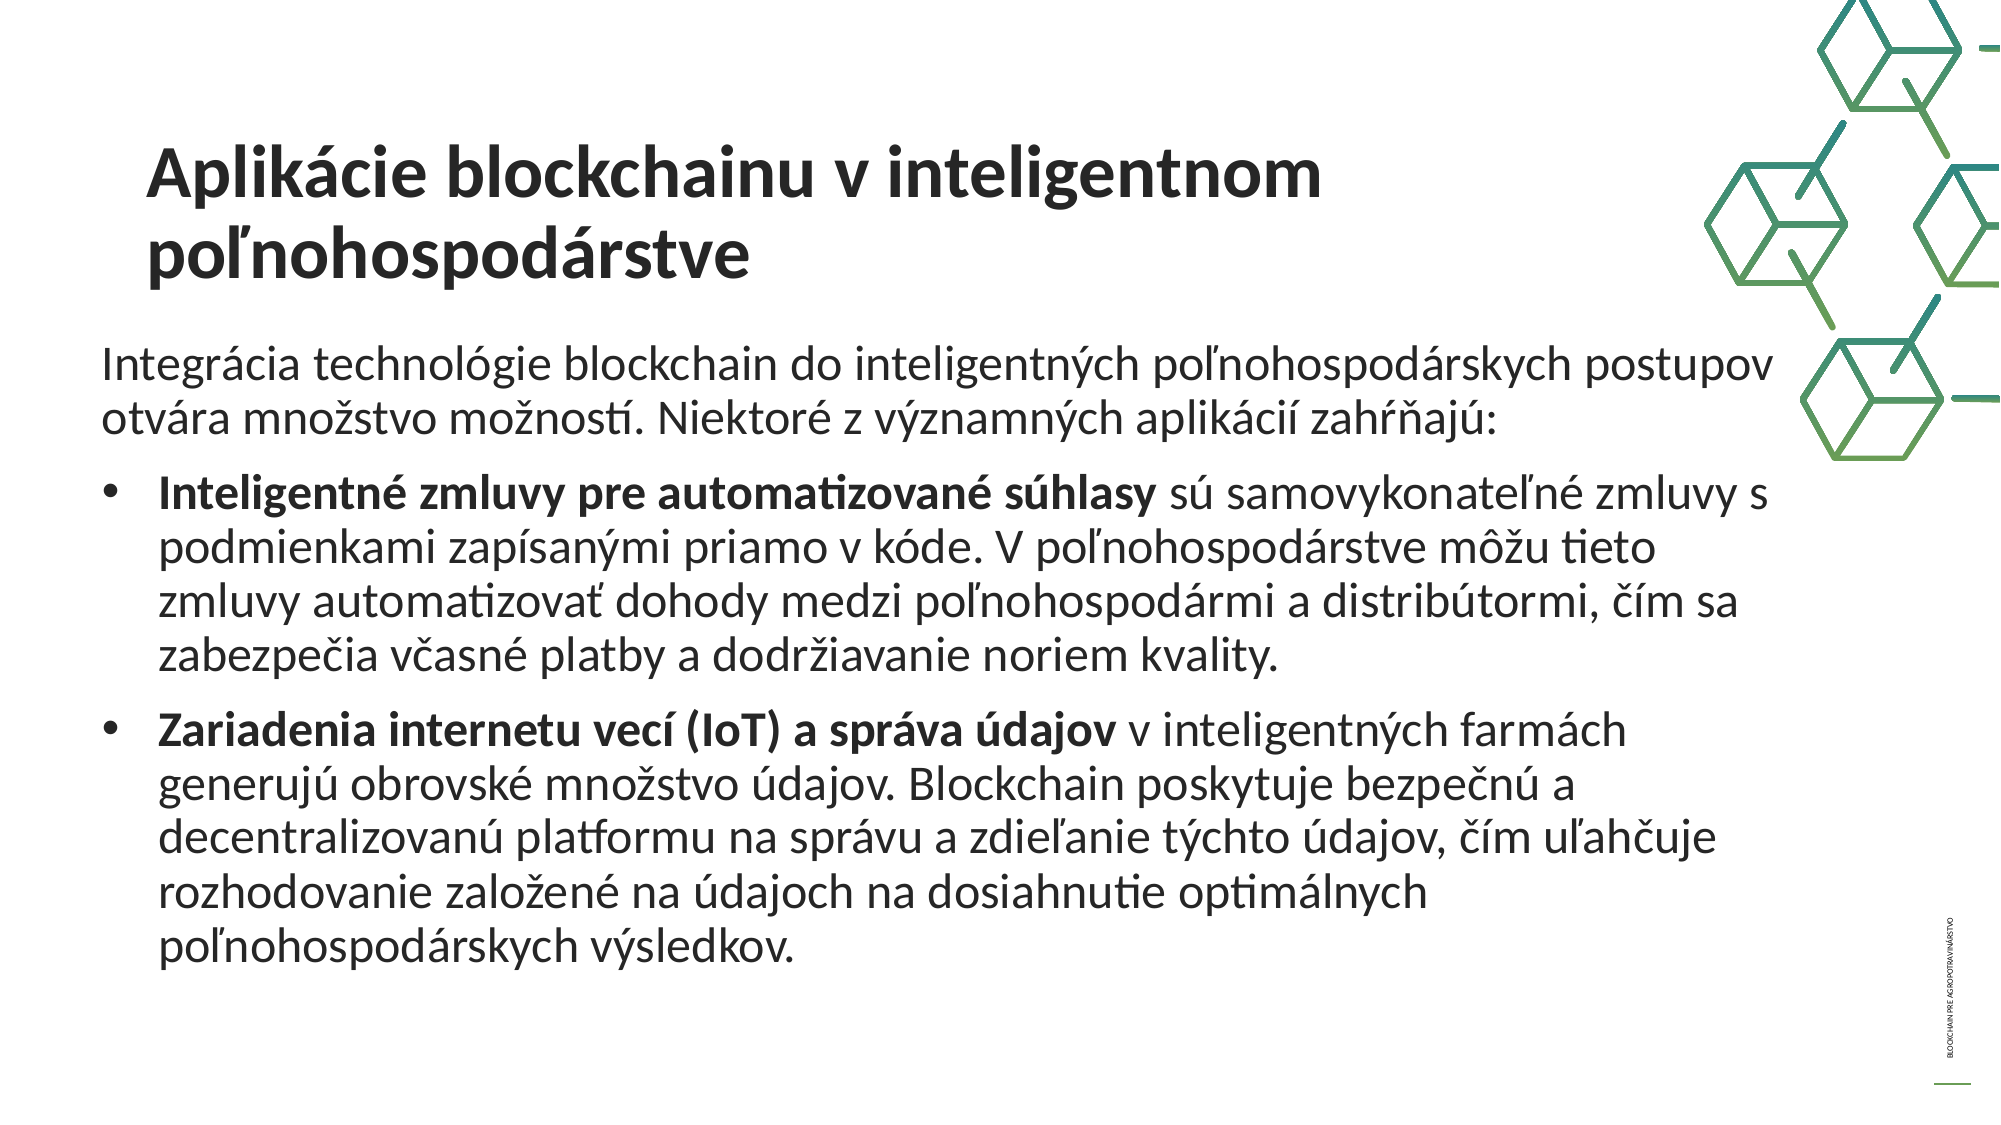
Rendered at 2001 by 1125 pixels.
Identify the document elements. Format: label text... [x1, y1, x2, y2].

list Aplikácie blockchainu v inteligentnom poľnohospodárstve [130, 124, 1698, 337]
list Integrácia technológie blockchain do inteligentných poľnohospodárskych postupov otvára množstvo možností. Niektoré z významných aplikácií zahŕňajú: Inteligentné zmluvy pre automatizované súhlasy sú samovykonateľné zmluvy s podmienkami zapísanými priamo v kóde. V poľnohospodárstve môžu tieto zmluvy automatizovať dohody medzi poľnohospodármi a distribútormi, čím sa zabezpečia včasné platby a dodržiavanie noriem kvality. Zariadenia internetu vecí (IoT) a správa údajov v inteligentných farmách generujú obrovské množstvo údajov. Blockchain poskytuje bezpečnú a decentralizovanú platformu na správu a zdieľanie týchto údajov, čím uľahčuje rozhodovanie založené na údajoch na dosiahnutie optimálnych poľnohospodárskych výsledkov. [86, 329, 1825, 1100]
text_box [1703, 0, 2000, 462]
